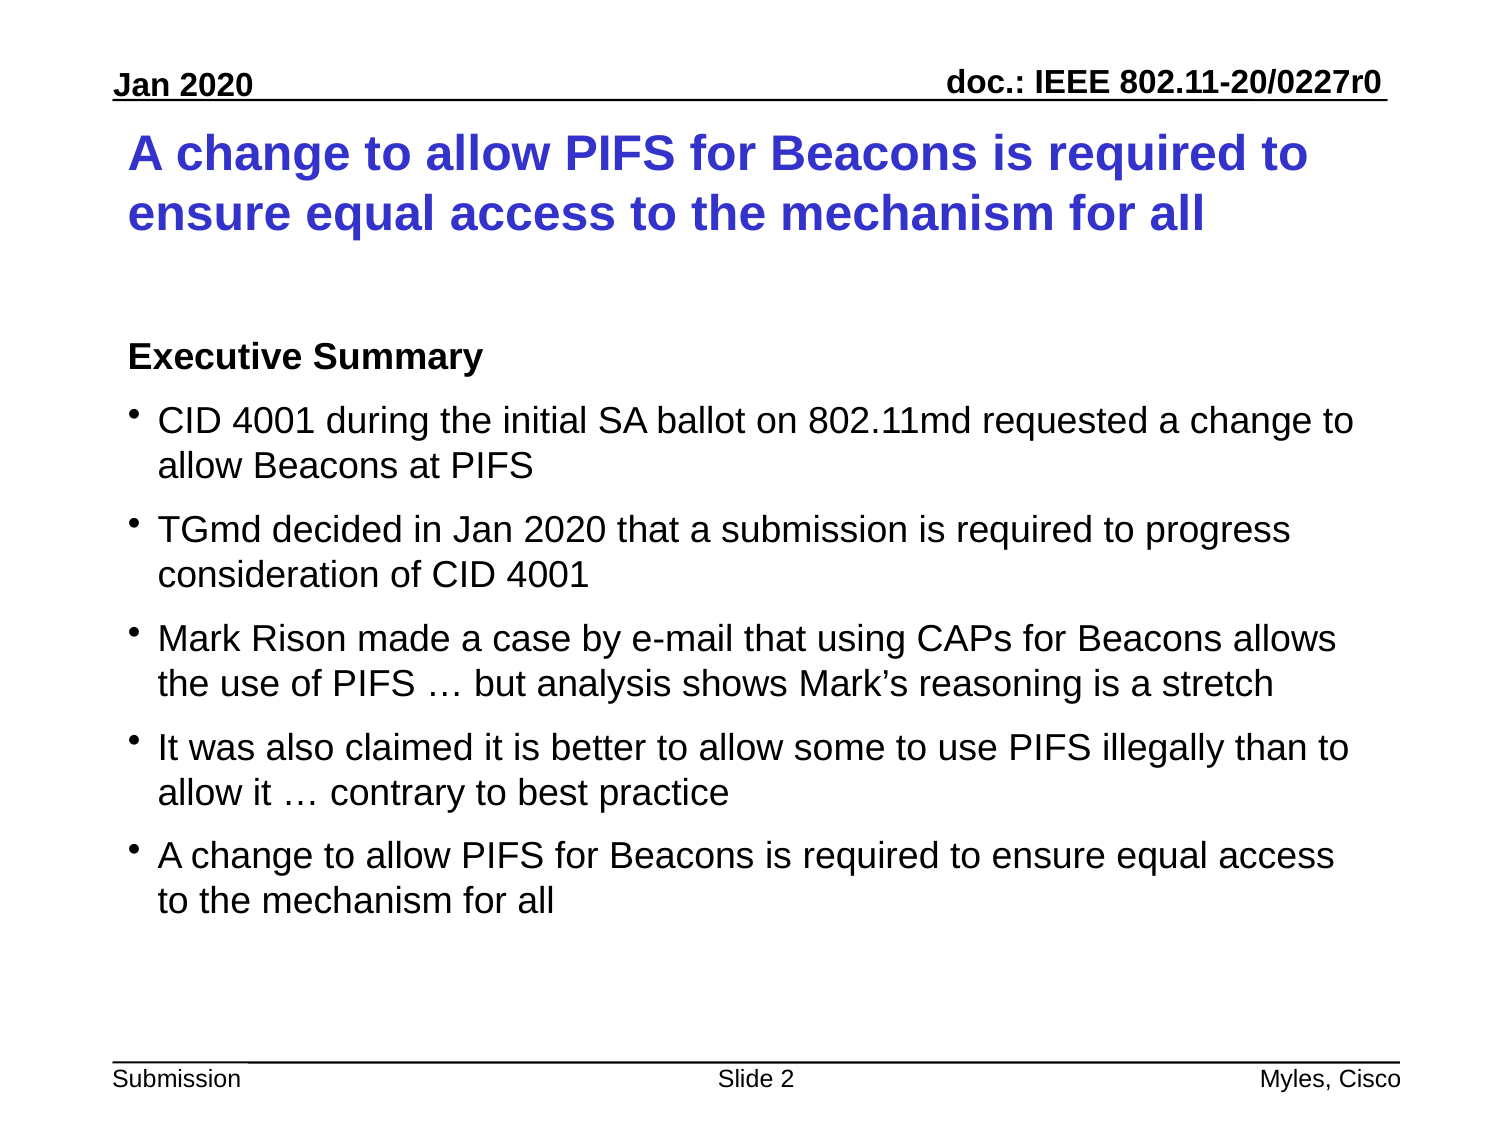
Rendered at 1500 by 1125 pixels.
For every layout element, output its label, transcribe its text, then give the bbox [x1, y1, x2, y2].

footer Myles, Cisco [1258, 1061, 1402, 1093]
slide_number Slide 2 [709, 1061, 803, 1093]
title A change to allow PIFS for Beacons is required to ensure equal access to the mechanism for all [112, 112, 1388, 288]
list Executive Summary CID 4001 during the initial SA ballot on 802.11md requested a change to allow Beacons at PIFS TGmd decided in Jan 2020 that a submission is required to progress consideration of CID 4001 Mark Rison made a case by e-mail that using CAPs for Beacons allows the use of PIFS … but analysis shows Mark’s reasoning is a stretch It was also claimed it is better to allow some to use PIFS illegally than to allow it … contrary to best practice A change to allow PIFS for Beacons is required to ensure equal access to the mechanism for all [112, 324, 1388, 1000]
